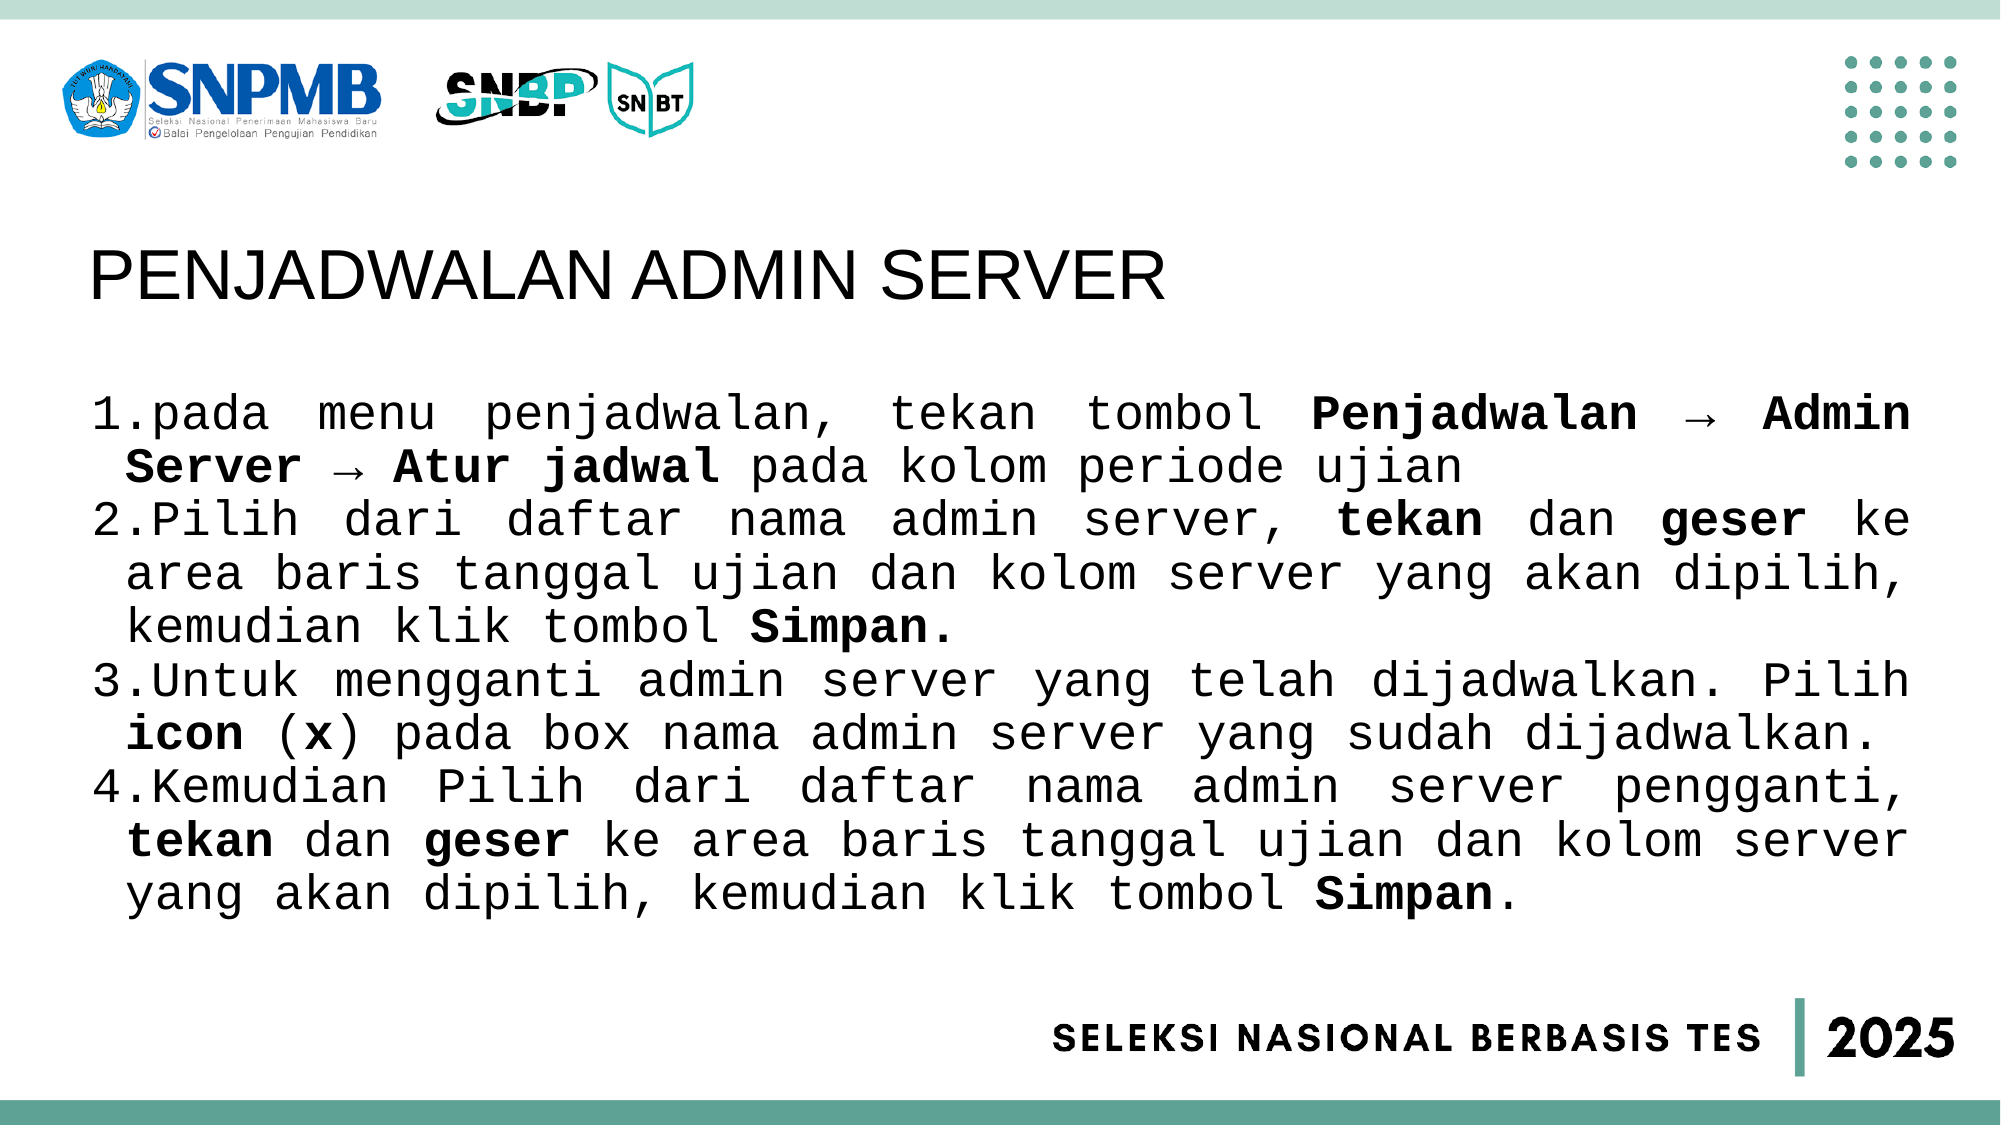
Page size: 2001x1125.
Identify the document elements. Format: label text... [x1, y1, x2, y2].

list pada menu penjadwalan, tekan tombol Penjadwalan → Admin Server → Atur jadwal pada kolom periode ujian Pilih dari daftar nama admin server, tekan dan geser ke area baris tanggal ujian dan kolom server yang akan dipilih, kemudian klik tombol Simpan. Untuk mengganti admin server yang telah dijadwalkan. Pilih icon (x) pada box nama admin server yang sudah dijadwalkan. Kemudian Pilih dari daftar nama admin server pengganti, tekan dan geser ke area baris tanggal ujian dan kolom server yang akan dipilih, kemudian klik tombol Simpan. [68, 366, 1932, 1000]
picture [0, 0, 2001, 1125]
title PENJADWALAN ADMIN SERVER [68, 209, 1932, 335]
